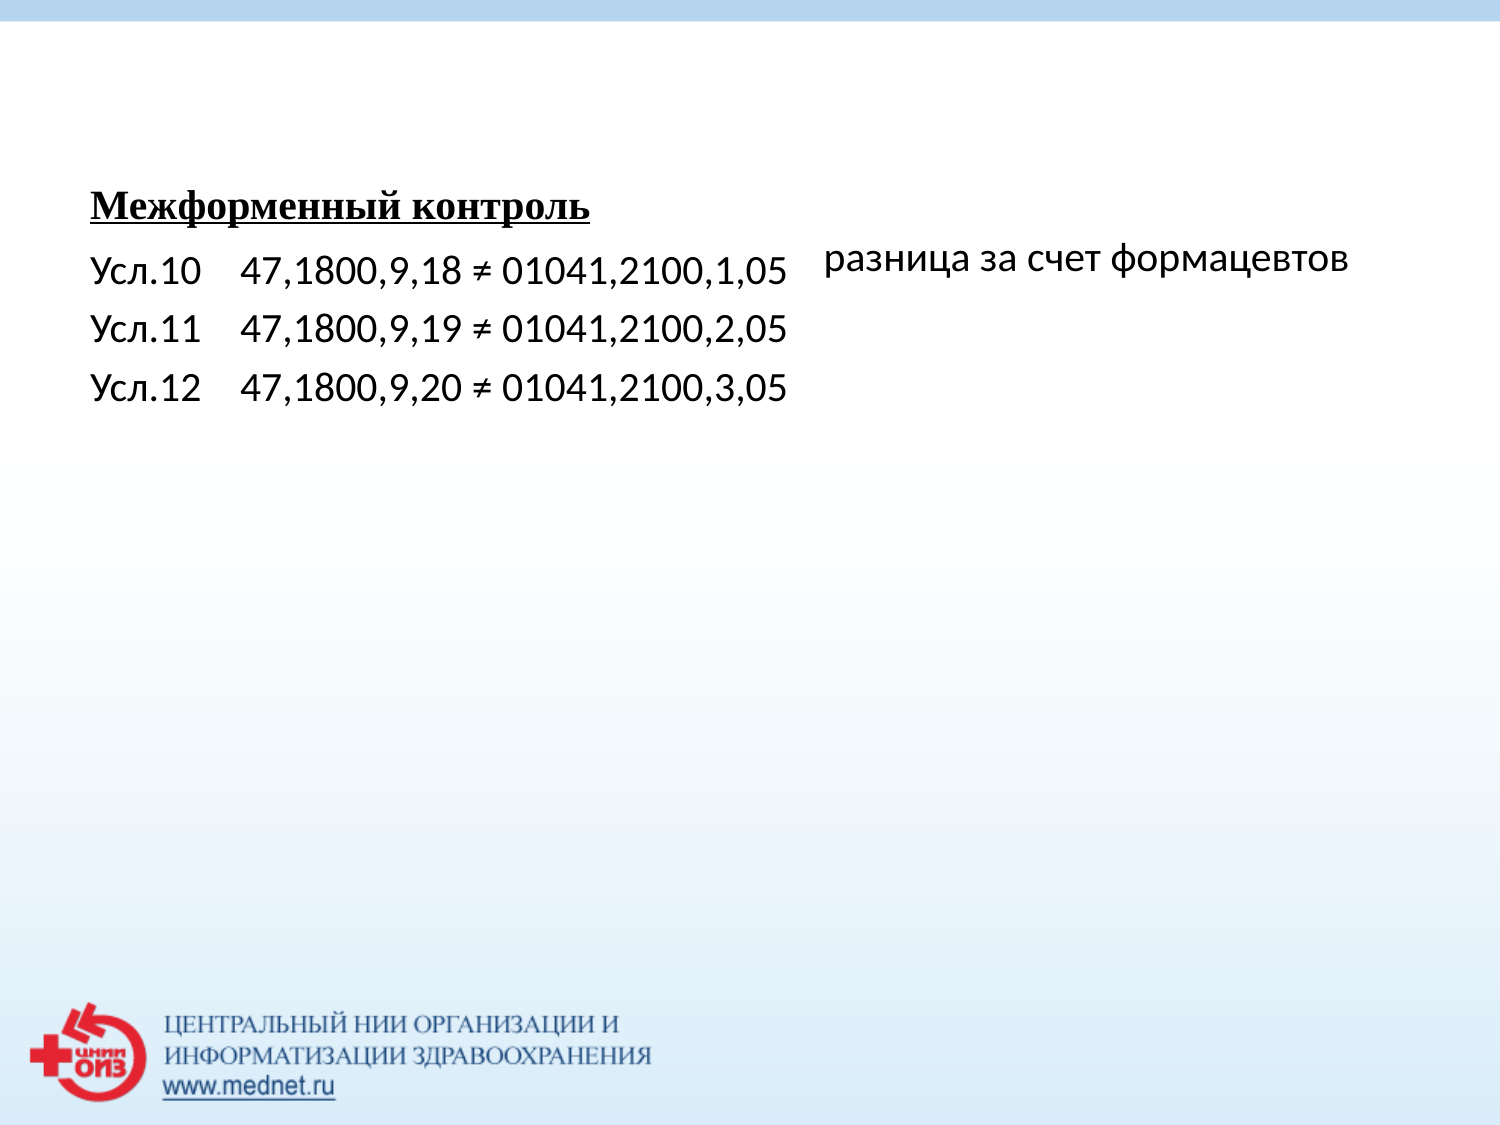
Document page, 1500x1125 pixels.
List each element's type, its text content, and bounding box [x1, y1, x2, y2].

list разница за счет формацевтов [808, 222, 1425, 1005]
list Усл.10 47,1800,9,18 ≠ 01041,2100,1,05 Усл.11 47,1800,9,19 ≠ 01041,2100,2,05 Усл.12 47,1800,9,20 ≠ 01041,2100,3,05 [75, 235, 809, 1005]
title Межформенный контроль [75, 44, 774, 235]
picture [0, 0, 1500, 1125]
